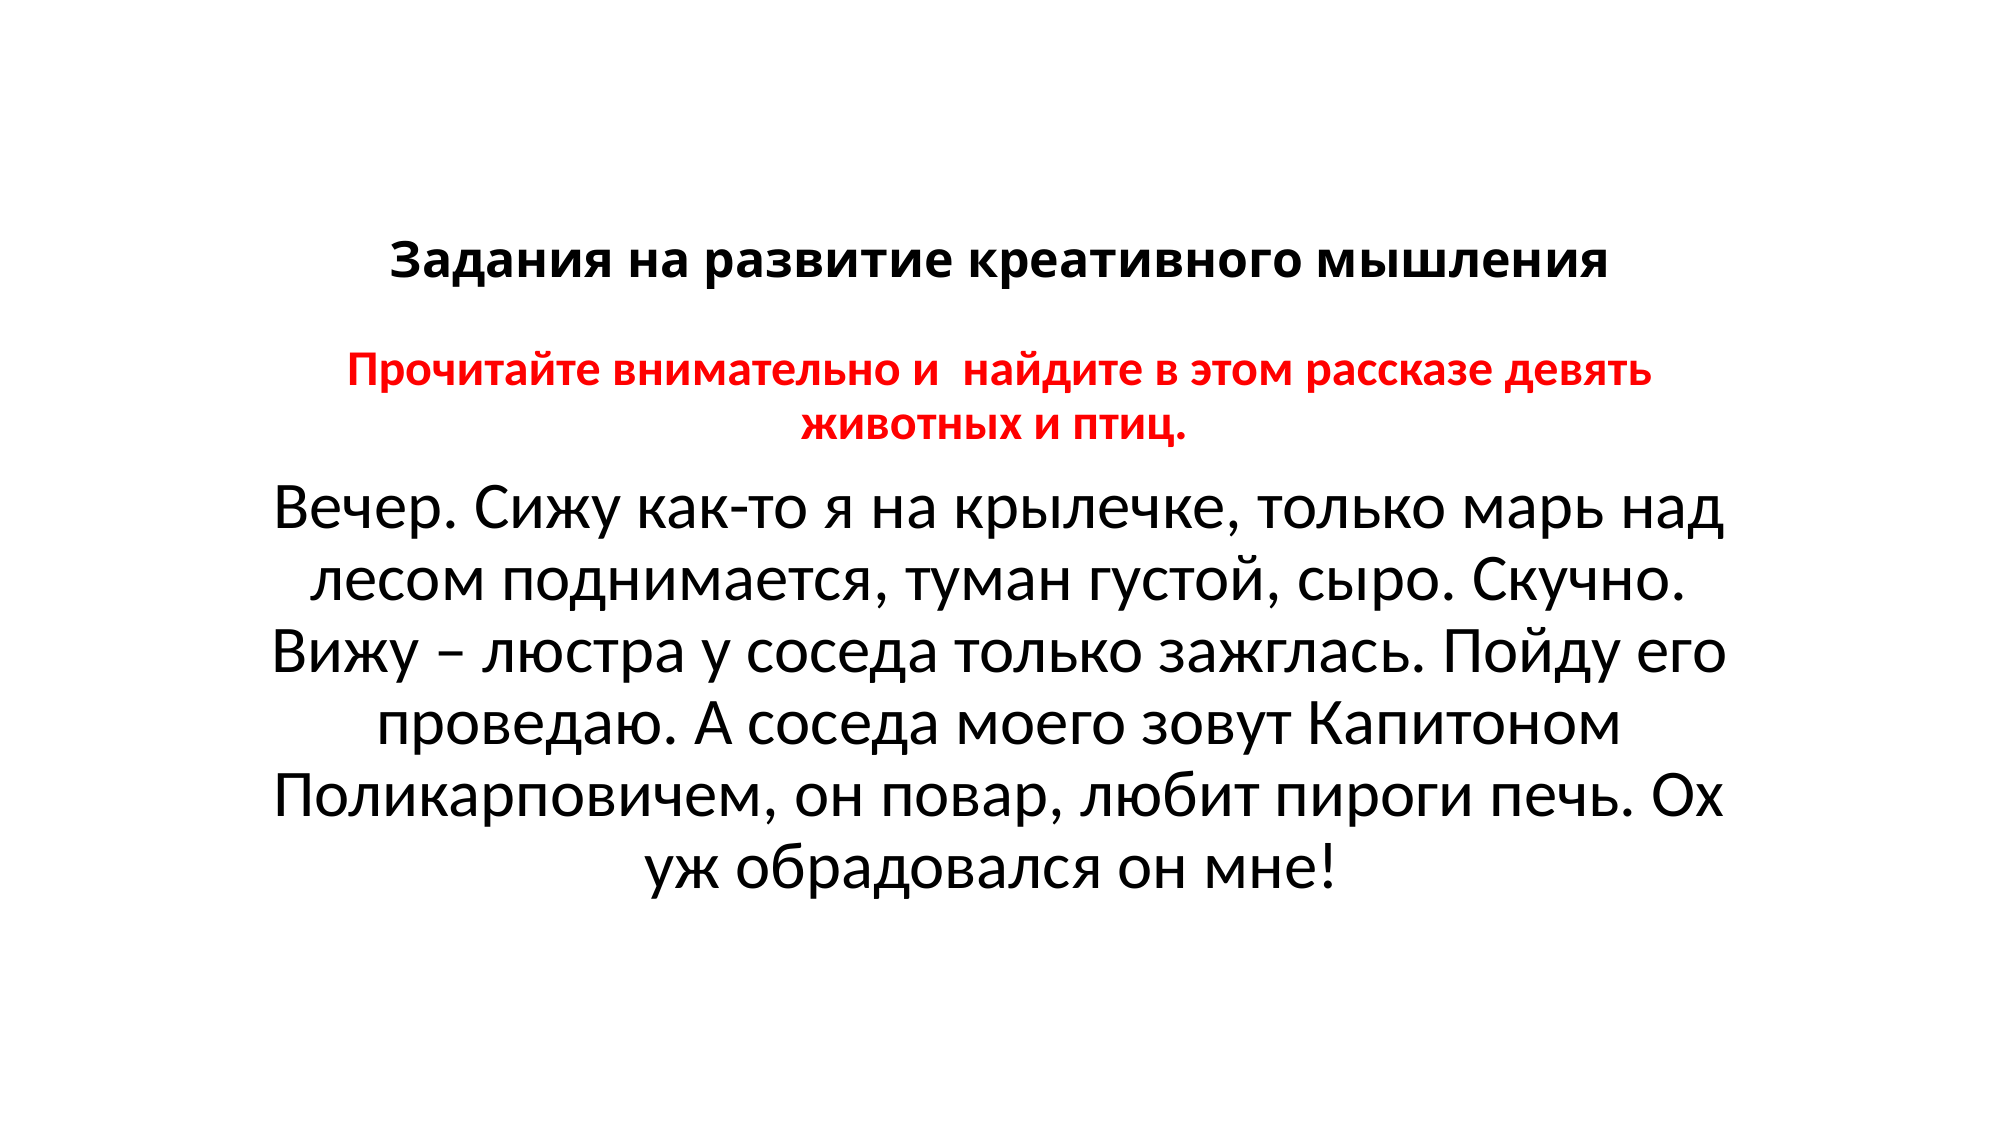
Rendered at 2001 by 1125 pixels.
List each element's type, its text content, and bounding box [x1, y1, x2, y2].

title Задания на развитие креативного мышления [249, 184, 1750, 297]
subtitle Прочитайте внимательно и найдите в этом рассказе девять животных и птиц. Вечер. Сижу как-то я на крылечке, только марь над лесом поднимается, туман густой, сыро. Скучно. Вижу – люстра у соседа только зажглась. Пойду его проведаю. А соседа моего зовут Капитоном Поликарповичем, он повар, любит пироги печь. Ох уж обрадовался он мне! [249, 334, 1750, 1049]
